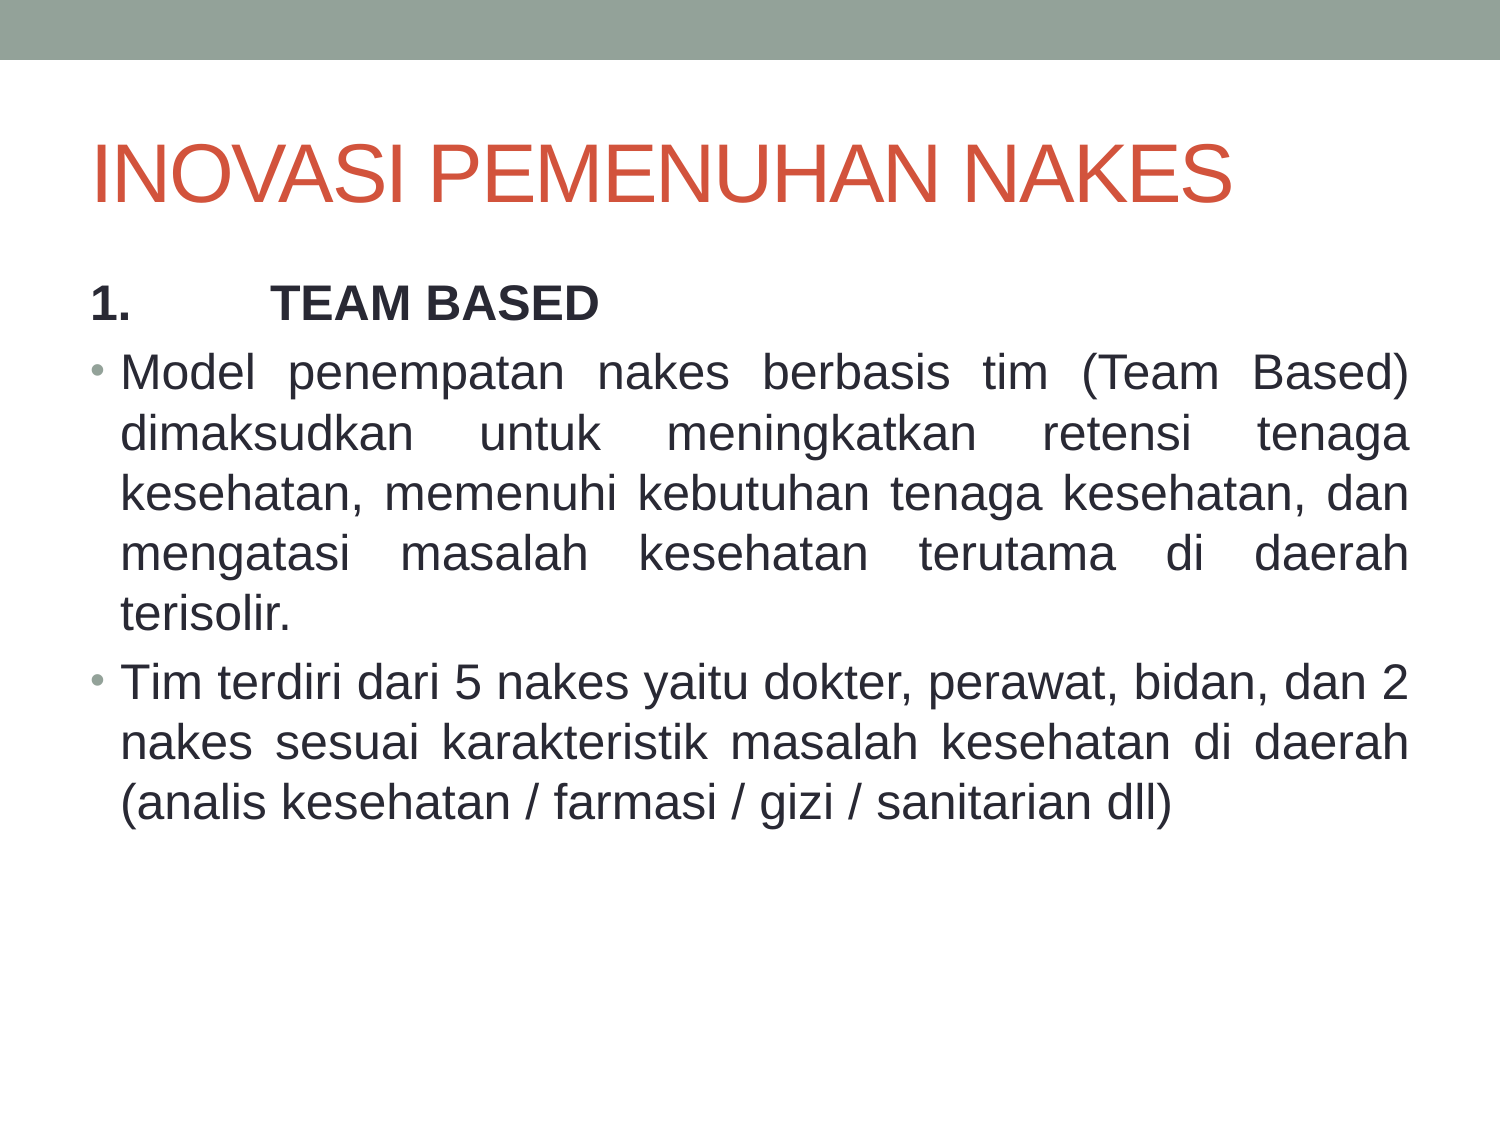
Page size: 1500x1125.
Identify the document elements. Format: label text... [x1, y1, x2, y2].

title INOVASI PEMENUHAN NAKES [75, 87, 1425, 250]
list 1. TEAM BASED Model penempatan nakes berbasis tim (Team Based) dimaksudkan untuk meningkatkan retensi tenaga kesehatan, memenuhi kebutuhan tenaga kesehatan, dan mengatasi masalah kesehatan terutama di daerah terisolir. Tim terdiri dari 5 nakes yaitu dokter, perawat, bidan, dan 2 nakes sesuai karakteristik masalah kesehatan di daerah (analis kesehatan / farmasi / gizi / sanitarian dll) [75, 262, 1425, 1063]
